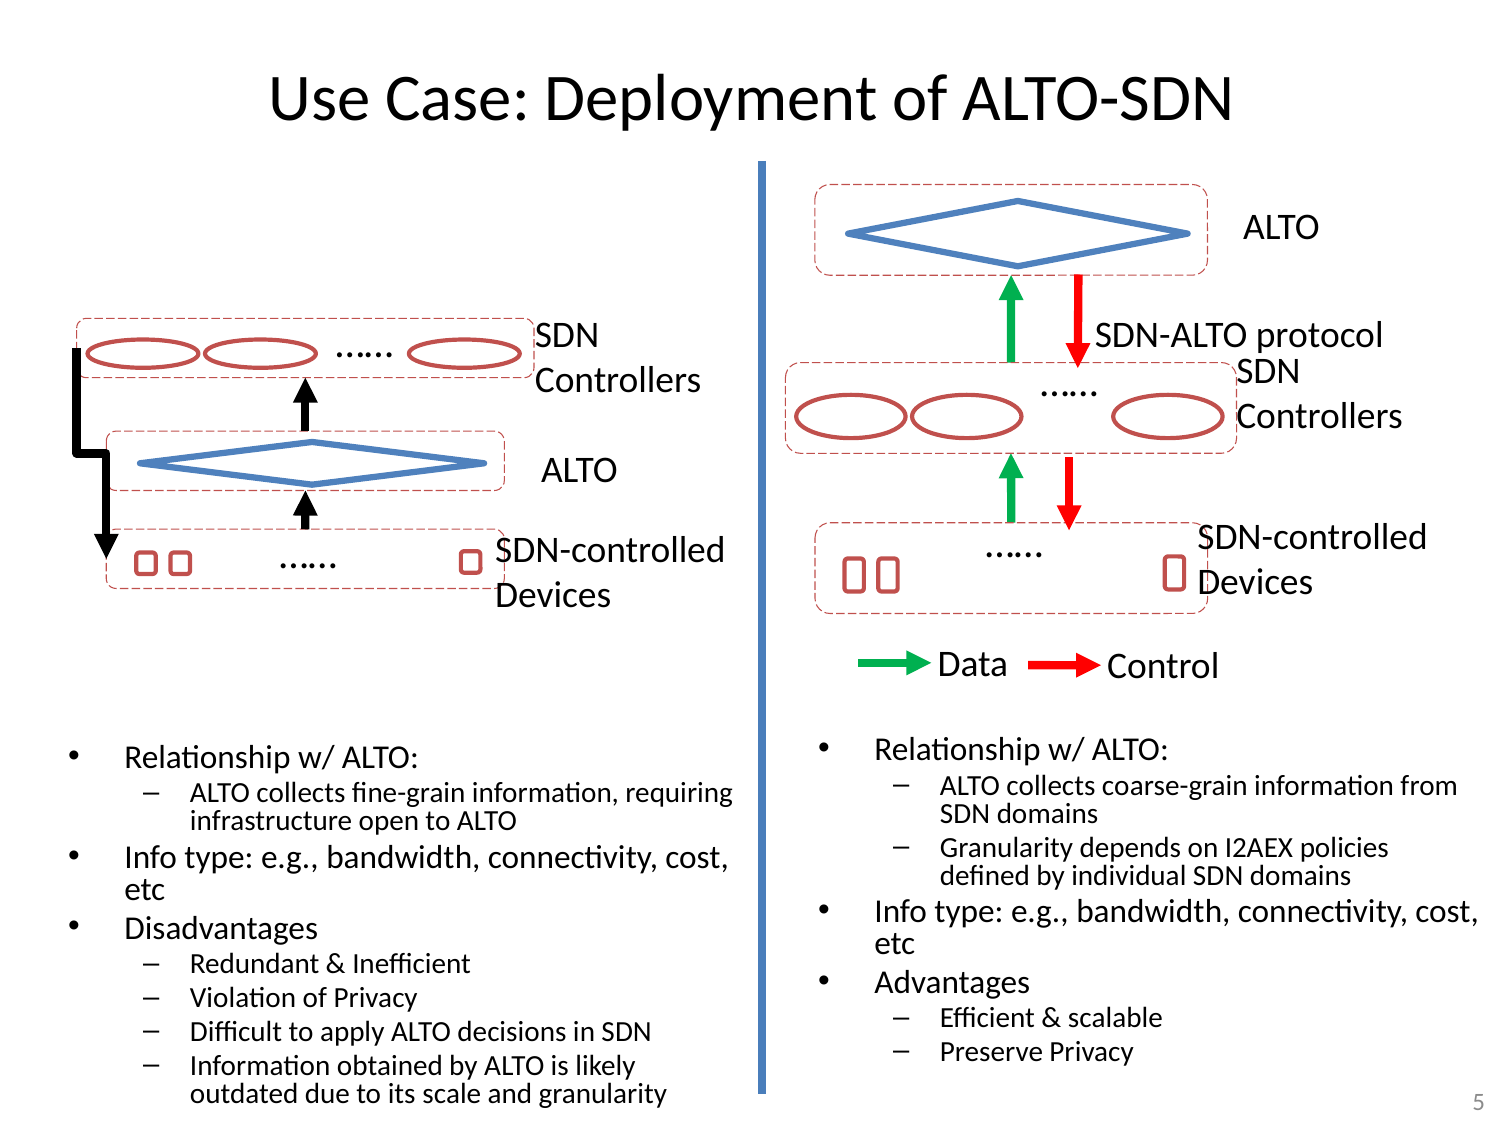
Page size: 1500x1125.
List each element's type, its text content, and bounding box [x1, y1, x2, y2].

slide_number 5 [1187, 1094, 1500, 1125]
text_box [785, 184, 1426, 693]
list Relationship w/ ALTO: ALTO collects fine-grain information, requiring infrastructure open to ALTO Info type: e.g., bandwidth, connectivity, cost, etc Disadvantages Redundant & Inefficient Violation of Privacy Difficult to apply ALTO decisions in SDN Information obtained by ALTO is likely outdated due to its scale and granularity [53, 735, 750, 1125]
title Use Case: Deployment of ALTO-SDN [76, 0, 1427, 188]
text_box Relationship w/ ALTO: ALTO collects coarse-grain information from SDN domains Granularity depends on I2AEX policies defined by individual SDN domains Info type: e.g., bandwidth, connectivity, cost, etc Advantages Efficient & scalable Preserve Privacy [803, 727, 1500, 1094]
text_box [76, 302, 725, 606]
